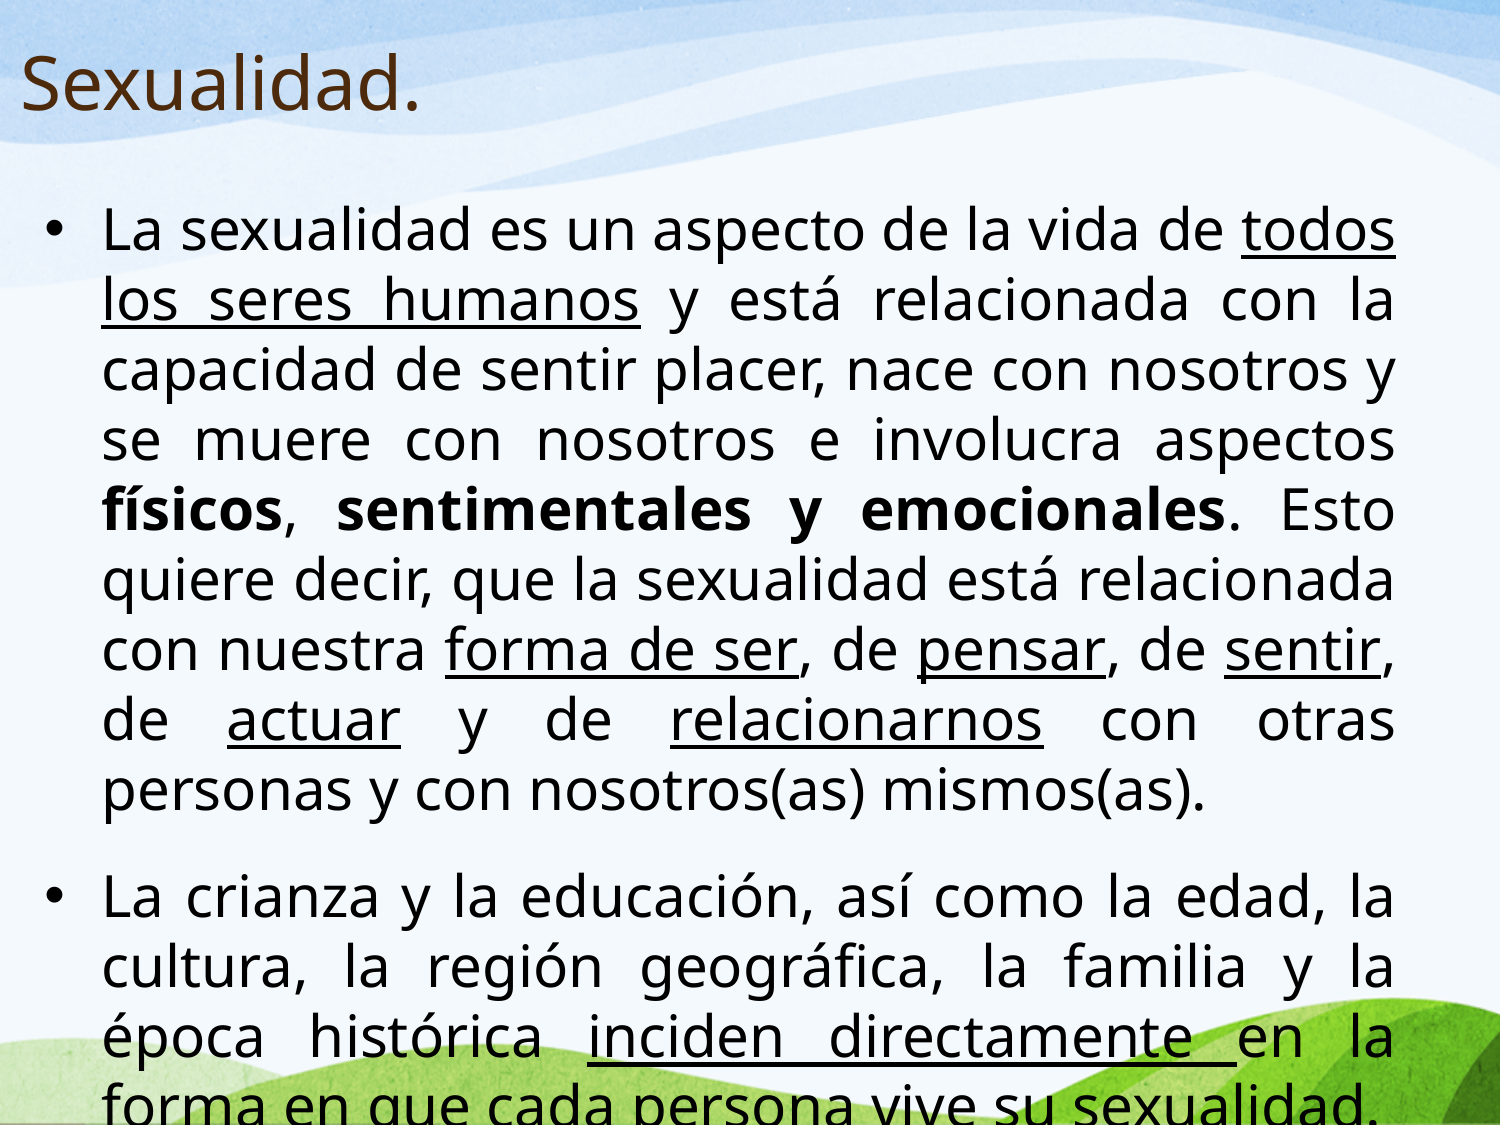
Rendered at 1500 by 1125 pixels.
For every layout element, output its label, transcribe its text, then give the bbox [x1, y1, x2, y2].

list La sexualidad es un aspecto de la vida de todos los seres humanos y está relacionada con la capacidad de sentir placer, nace con nosotros y se muere con nosotros e involucra aspectos físicos, sentimentales y emocionales. Esto quiere decir, que la sexualidad está relacionada con nuestra forma de ser, de pensar, de sentir, de actuar y de relacionarnos con otras personas y con nosotros(as) mismos(as). La crianza y la educación, así como la edad, la cultura, la región geográfica, la familia y la época histórica inciden directamente en la forma en que cada persona vive su sexualidad. [29, 184, 1412, 870]
title Sexualidad. [5, 0, 680, 135]
picture [0, 0, 1500, 1125]
